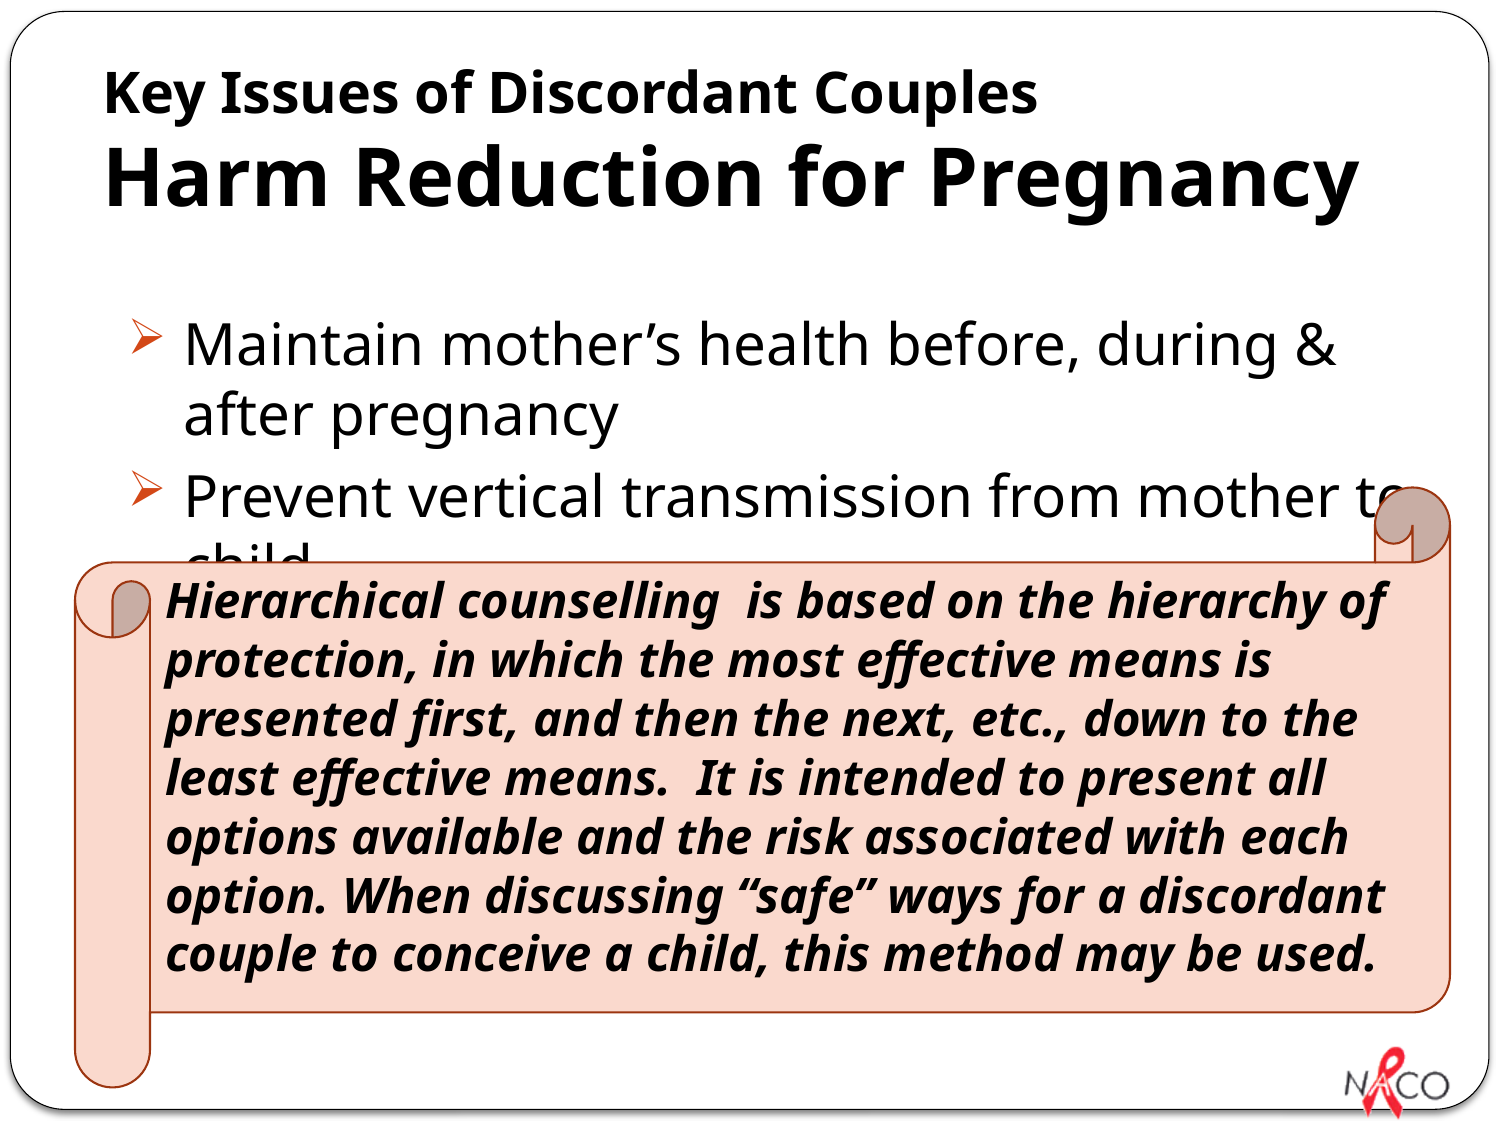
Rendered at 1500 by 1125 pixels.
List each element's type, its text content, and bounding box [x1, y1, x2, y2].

text_box Hierarchical counselling is based on the hierarchy of protection, in which the most effective means is presented first, and then the next, etc., down to the least effective means. It is intended to present all options available and the risk associated with each option. When discussing “safe” ways for a discordant couple to conceive a child, this method may be used. [73, 486, 1452, 1089]
picture [1337, 1042, 1455, 1125]
title Key Issues of Discordant Couples Harm Reduction for Pregnancy [87, 44, 1426, 238]
list Maintain mother’s health before, during & after pregnancy Prevent vertical transmission from mother to child Prevent HIV transmission to sero-negative partner [112, 299, 1466, 1026]
